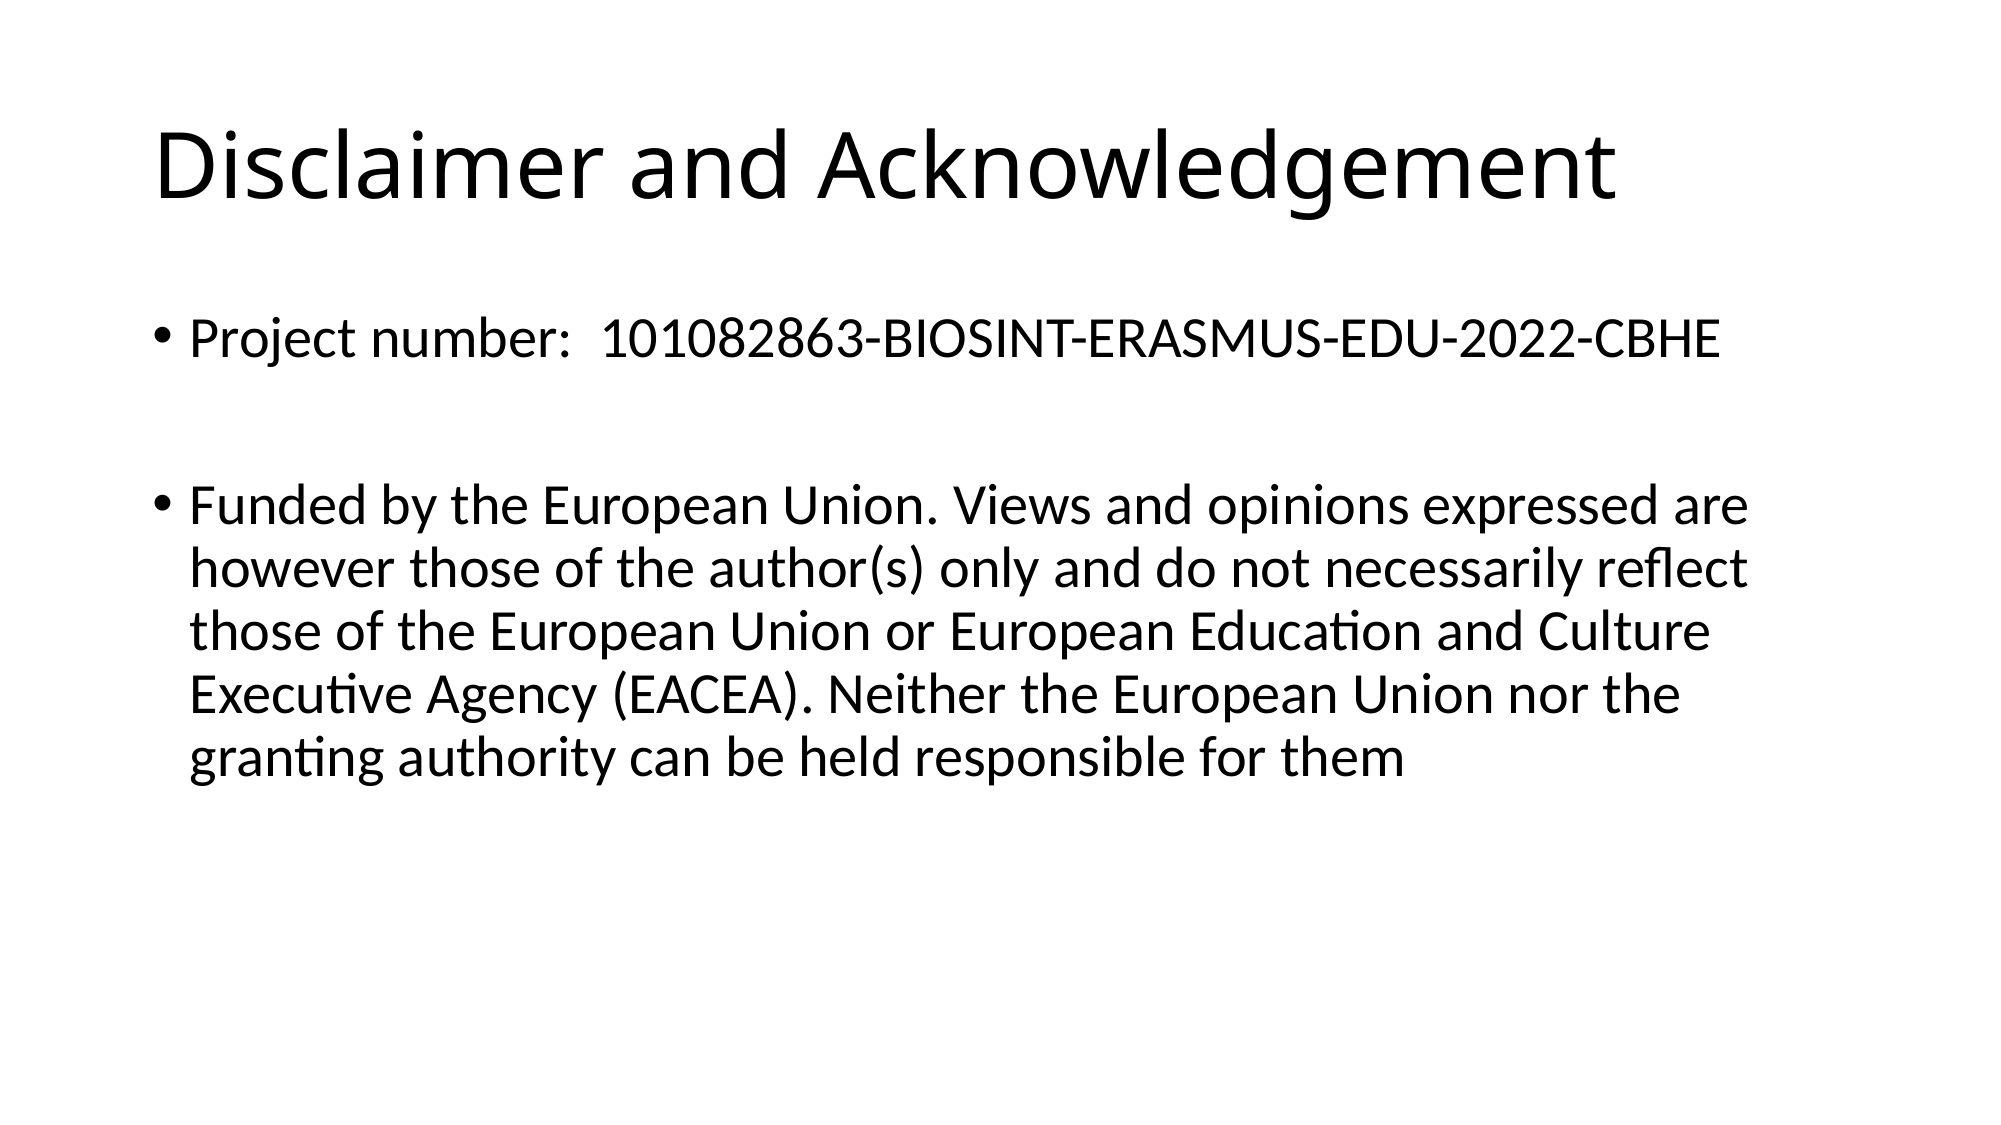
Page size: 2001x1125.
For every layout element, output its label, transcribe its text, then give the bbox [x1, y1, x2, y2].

list Project number: 101082863-BIOSINT-ERASMUS-EDU-2022-CBHE Funded by the European Union. Views and opinions expressed are however those of the author(s) only and do not necessarily reflect those of the European Union or European Education and Culture Executive Agency (EACEA). Neither the European Union nor the granting authority can be held responsible for them [137, 299, 1863, 1014]
title Disclaimer and Acknowledgement [137, 59, 1863, 278]
